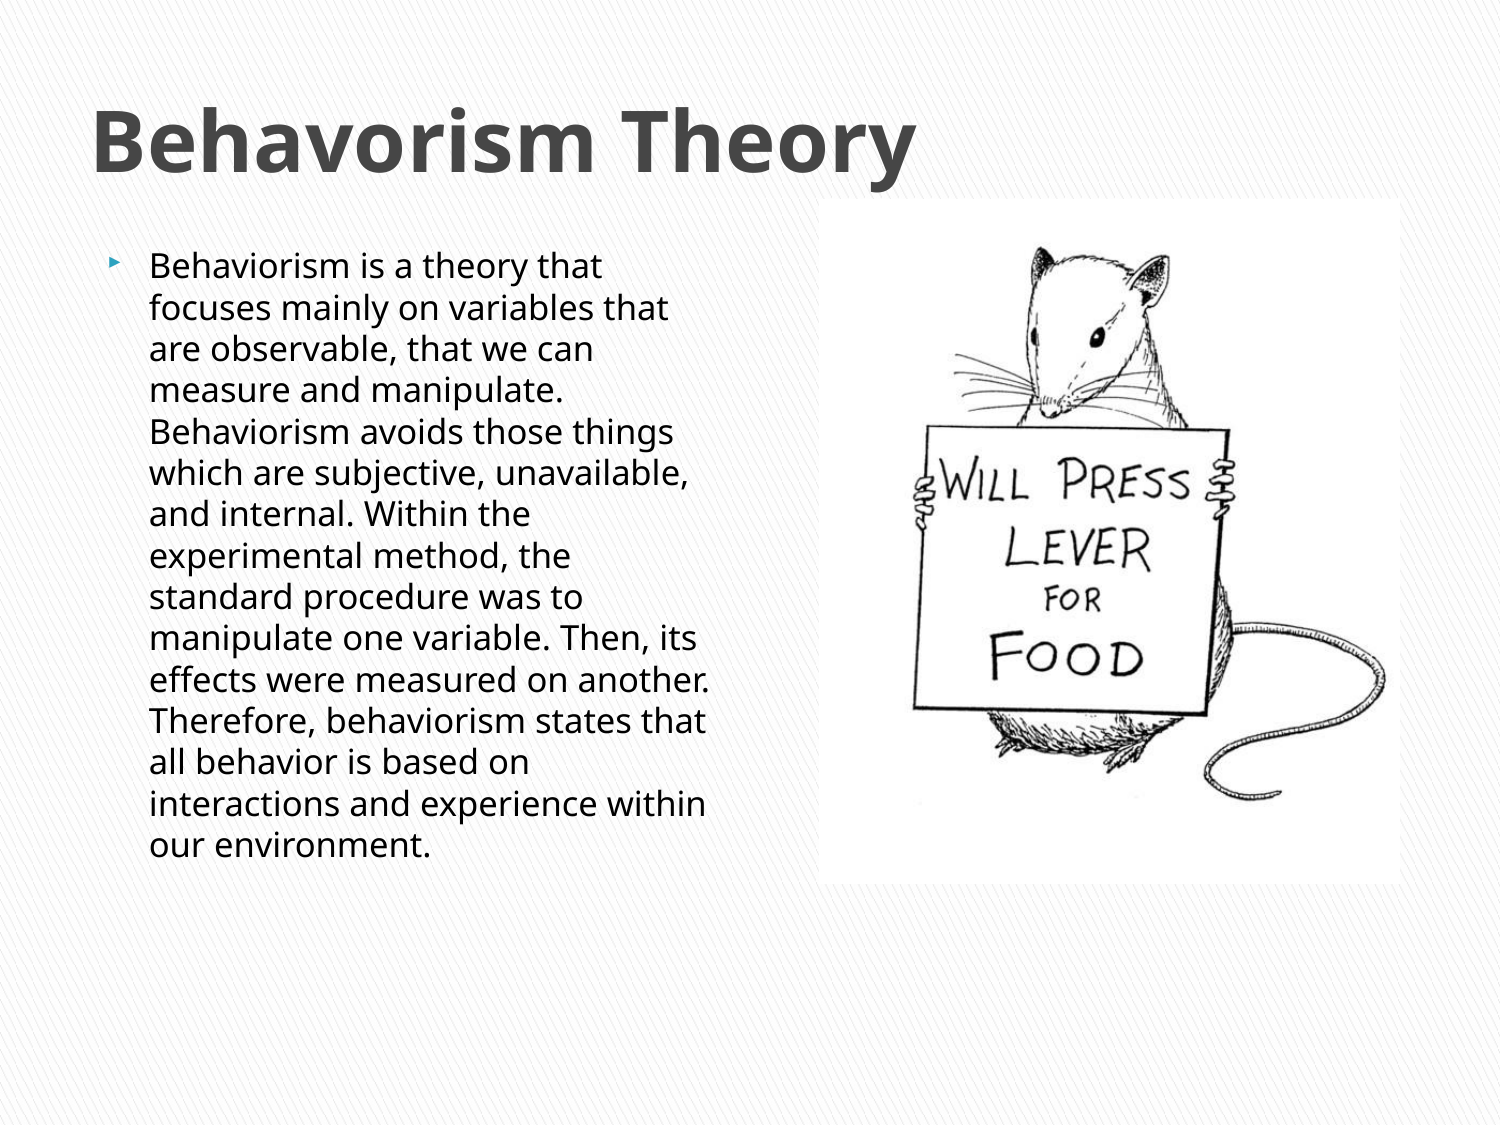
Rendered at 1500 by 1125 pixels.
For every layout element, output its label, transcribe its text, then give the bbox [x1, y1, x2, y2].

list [819, 198, 1400, 884]
list Behaviorism is a theory that focuses mainly on variables that are observable, that we can measure and manipulate. Behaviorism avoids those things which are subjective, unavailable, and internal. Within the experimental method, the standard procedure was to manipulate one variable. Then, its effects were measured on another. Therefore, behaviorism states that all behavior is based on interactions and experience within our environment. [75, 236, 738, 884]
title Behavorism Theory [75, 44, 1425, 233]
